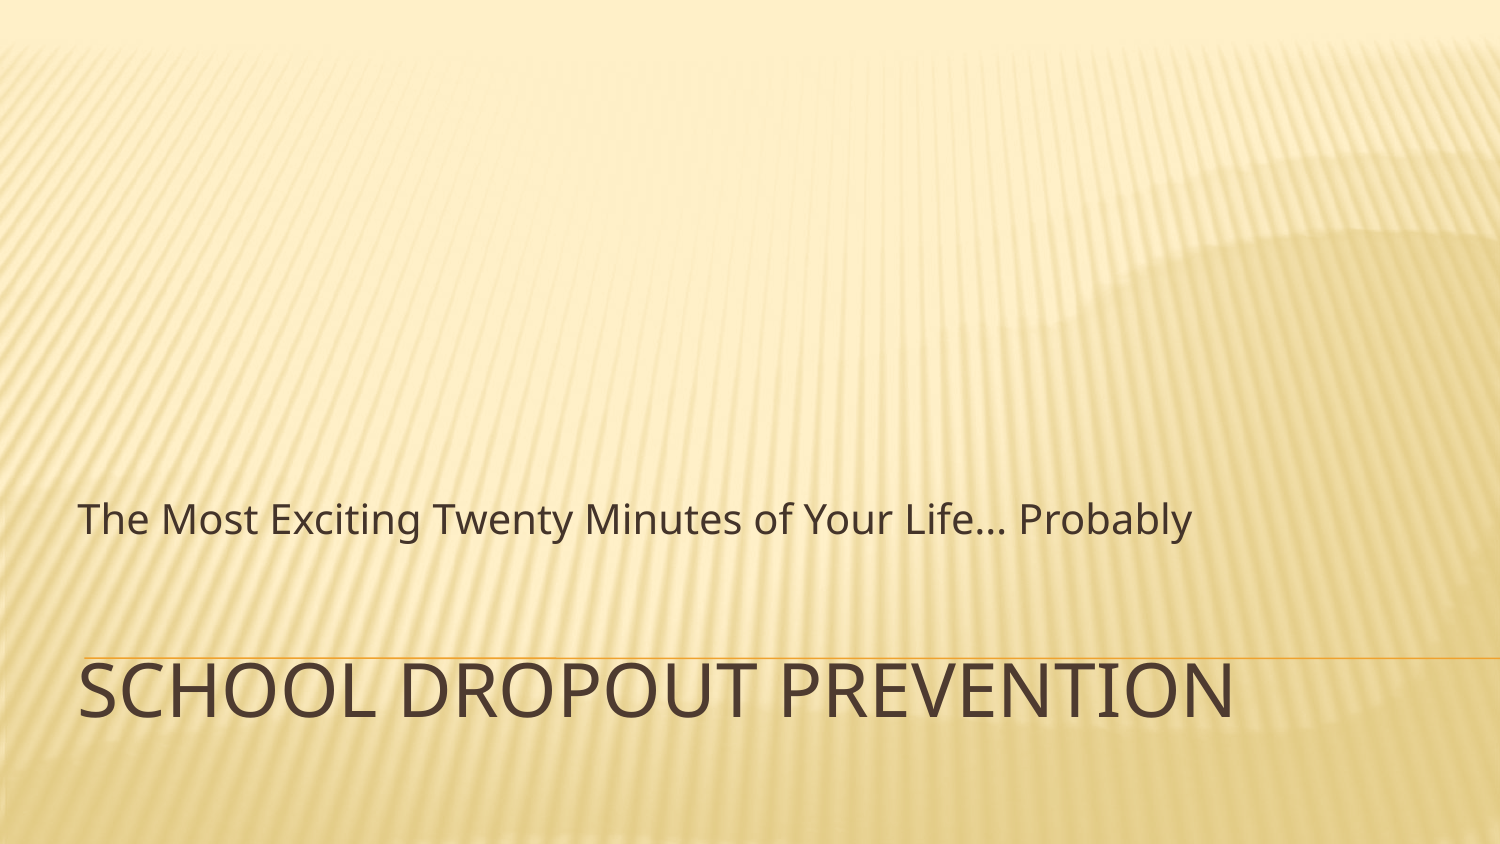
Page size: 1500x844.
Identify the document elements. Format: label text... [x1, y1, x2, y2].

title School Dropout Prevention [62, 597, 1450, 748]
subtitle The Most Exciting Twenty Minutes of Your Life… Probably [62, 478, 1450, 591]
